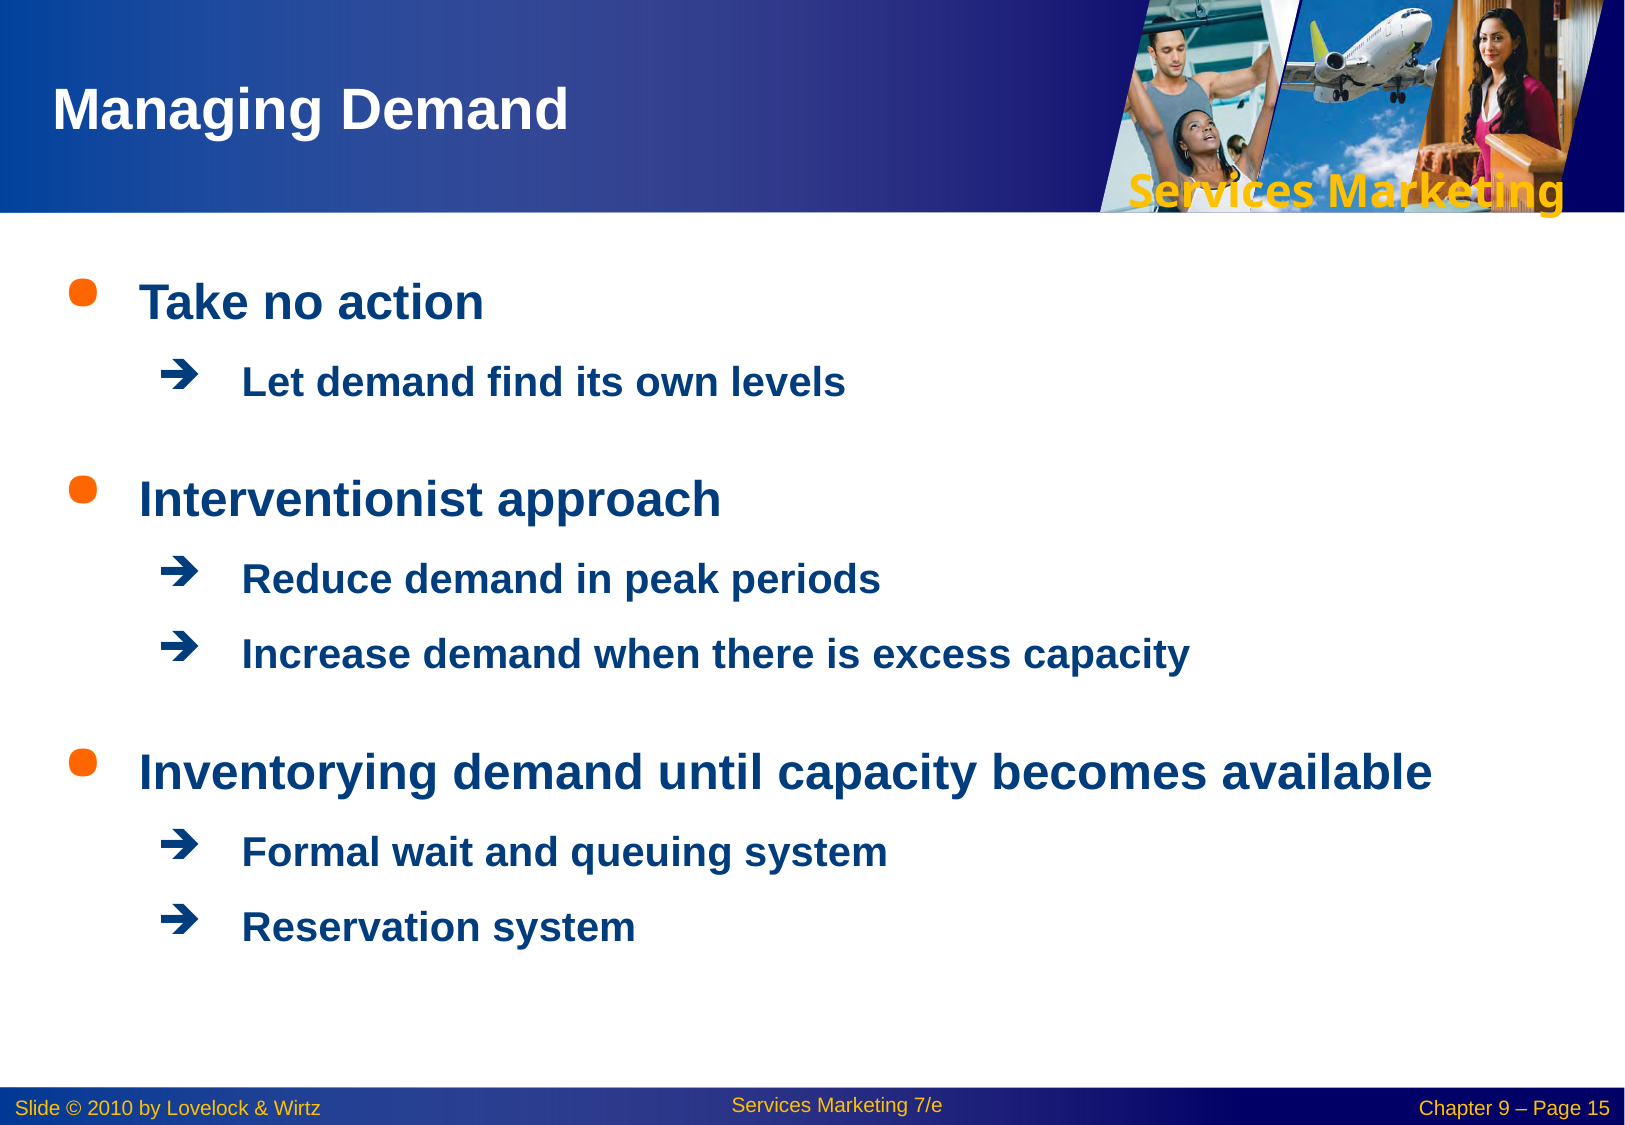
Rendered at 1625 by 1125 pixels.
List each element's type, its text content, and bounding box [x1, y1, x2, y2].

picture [1100, 0, 1604, 213]
picture [1162, 186, 1172, 192]
picture [1546, 187, 1556, 202]
list Take no action Let demand find its own levels Interventionist approach Reduce demand in peak periods Increase demand when there is excess capacity Inventorying demand until capacity becomes available Formal wait and queuing system Reservation system [49, 261, 1588, 1051]
title Managing Demand [36, 37, 1088, 176]
